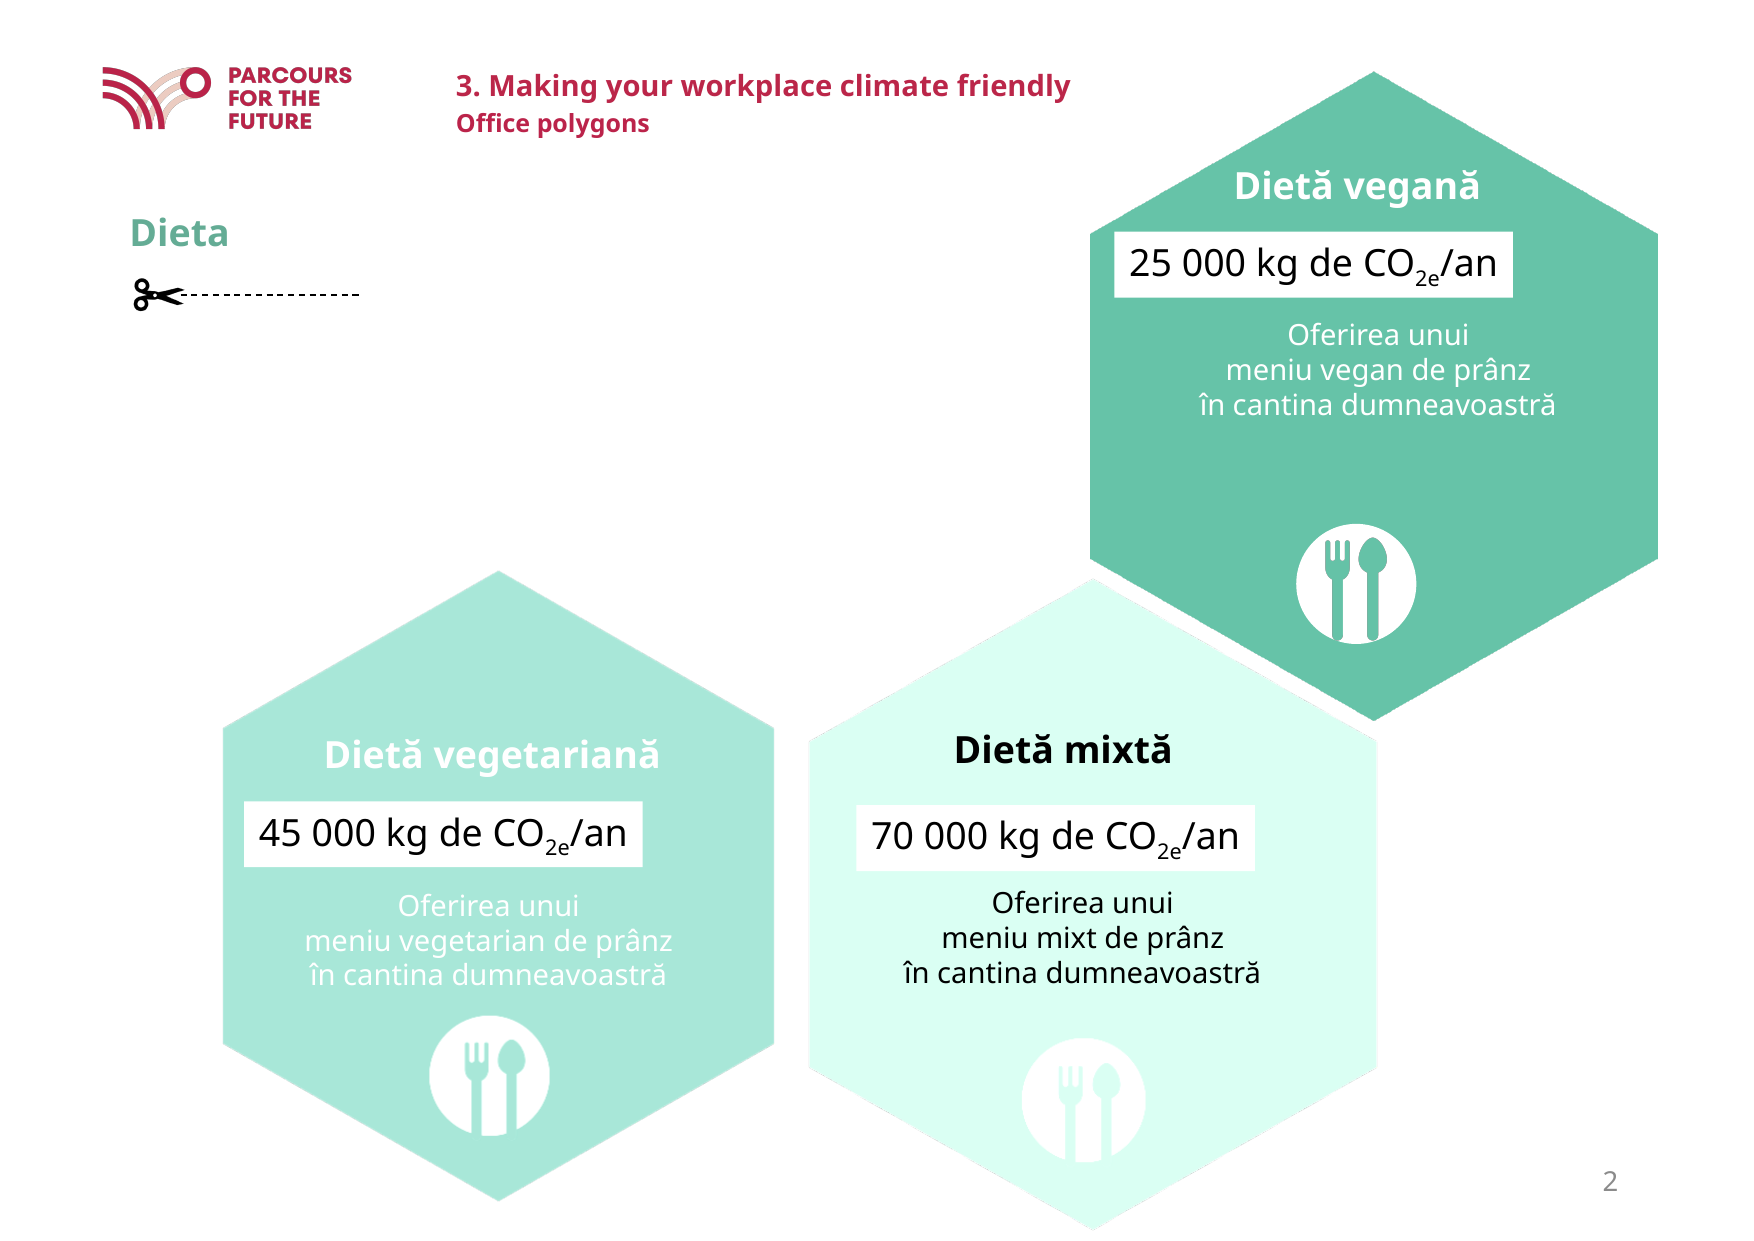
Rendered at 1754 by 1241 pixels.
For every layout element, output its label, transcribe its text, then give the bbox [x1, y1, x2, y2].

picture [116, 255, 198, 336]
slide_number 2 [1498, 1149, 1634, 1216]
text_box Dieta [114, 201, 245, 262]
picture [105, 0, 1754, 1241]
picture [67, 33, 387, 163]
